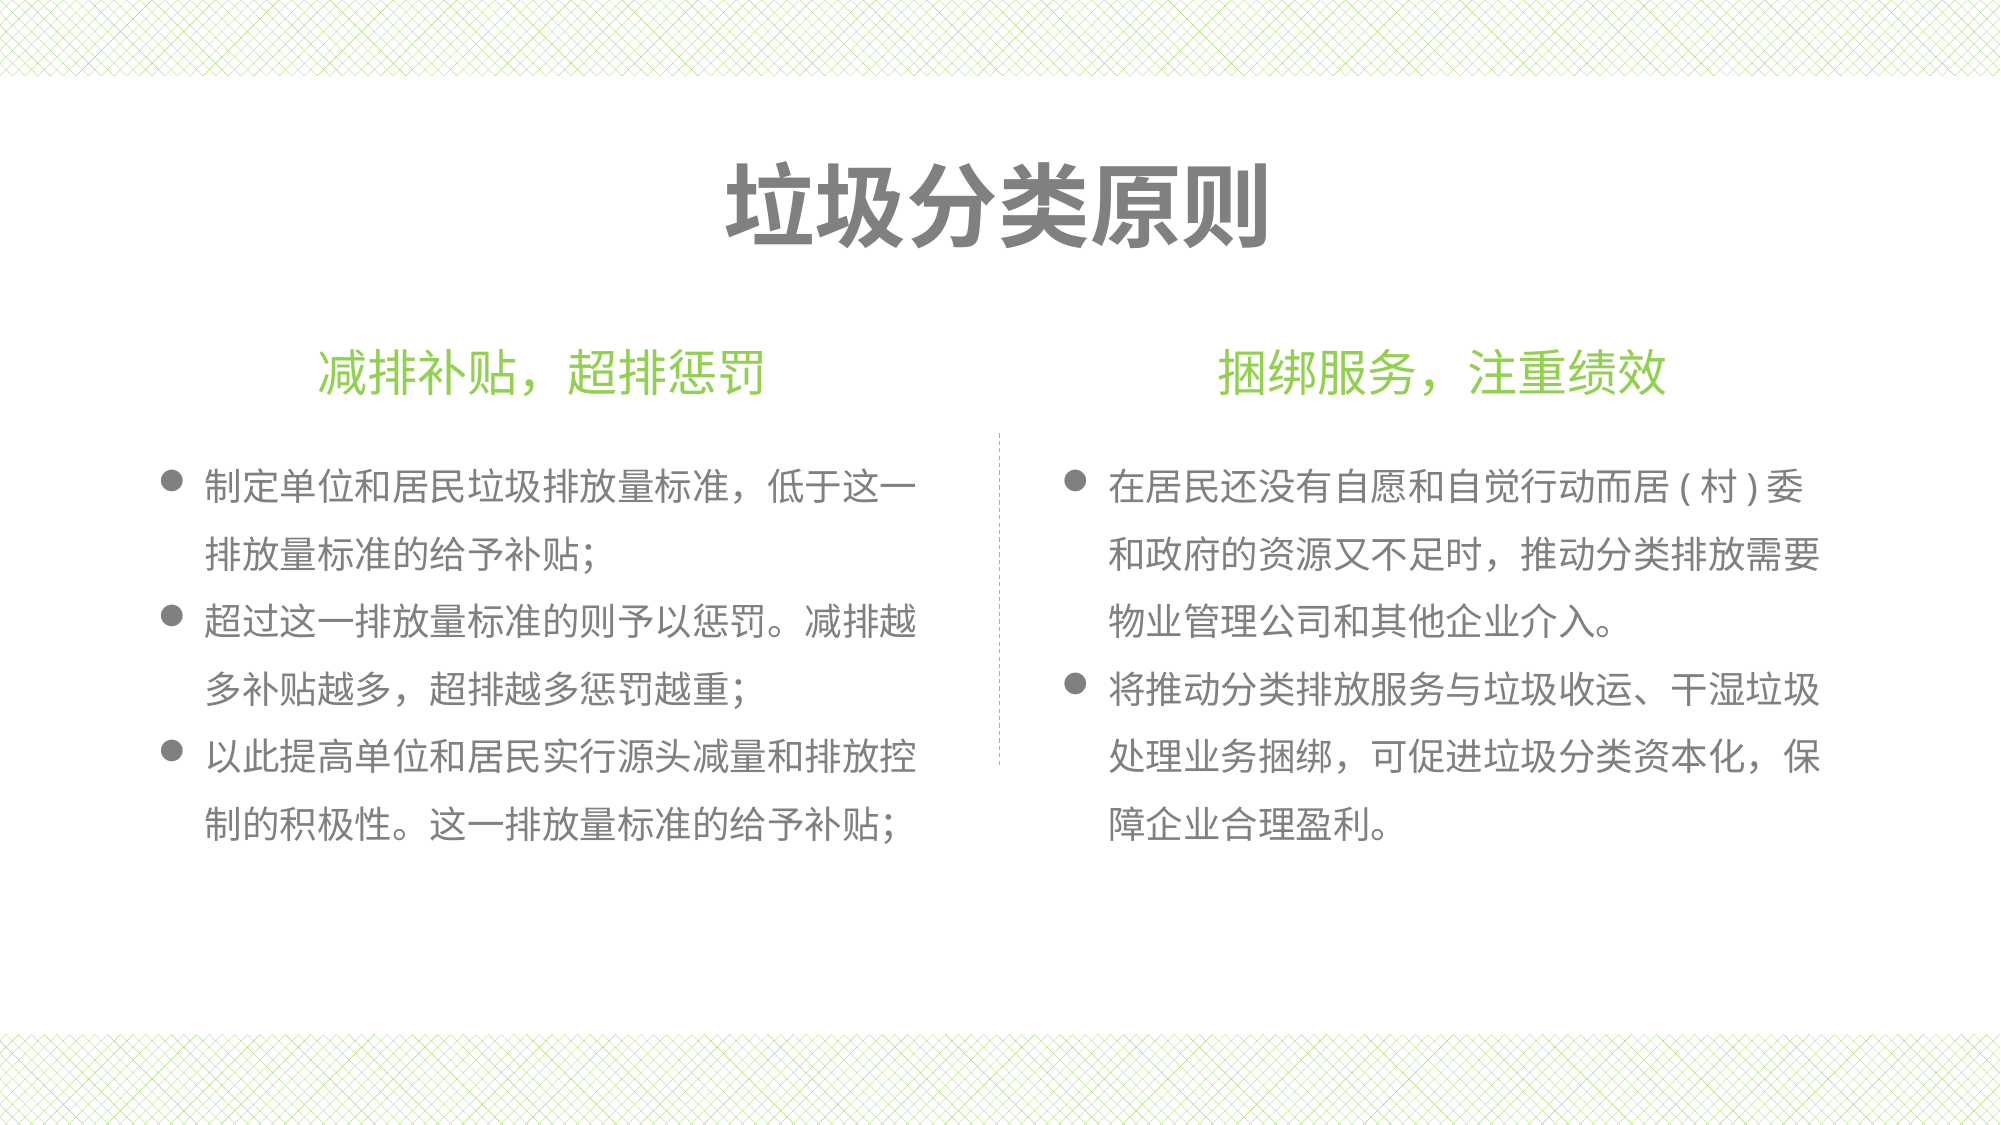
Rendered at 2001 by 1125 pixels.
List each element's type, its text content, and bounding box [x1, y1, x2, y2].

text_box 捆绑服务，注重绩效 [1202, 334, 1690, 410]
text_box 垃圾分类原则 [708, 141, 1292, 266]
text_box 在居民还没有自愿和自觉行动而居(村)委和政府的资源又不足时，推动分类排放需要物业管理公司和其他企业介入。 将推动分类排放服务与垃圾收运、干湿垃圾处理业务捆绑，可促进垃圾分类资本化，保障企业合理盈利。 [1046, 433, 1846, 853]
text_box 减排补贴，超排惩罚 [302, 334, 783, 410]
text_box 制定单位和居民垃圾排放量标准，低于这一排放量标准的给予补贴； 超过这一排放量标准的则予以惩罚。减排越多补贴越多，超排越多惩罚越重； 以此提高单位和居民实行源头减量和排放控制的积极性。这一排放量标准的给予补贴； [143, 433, 942, 853]
